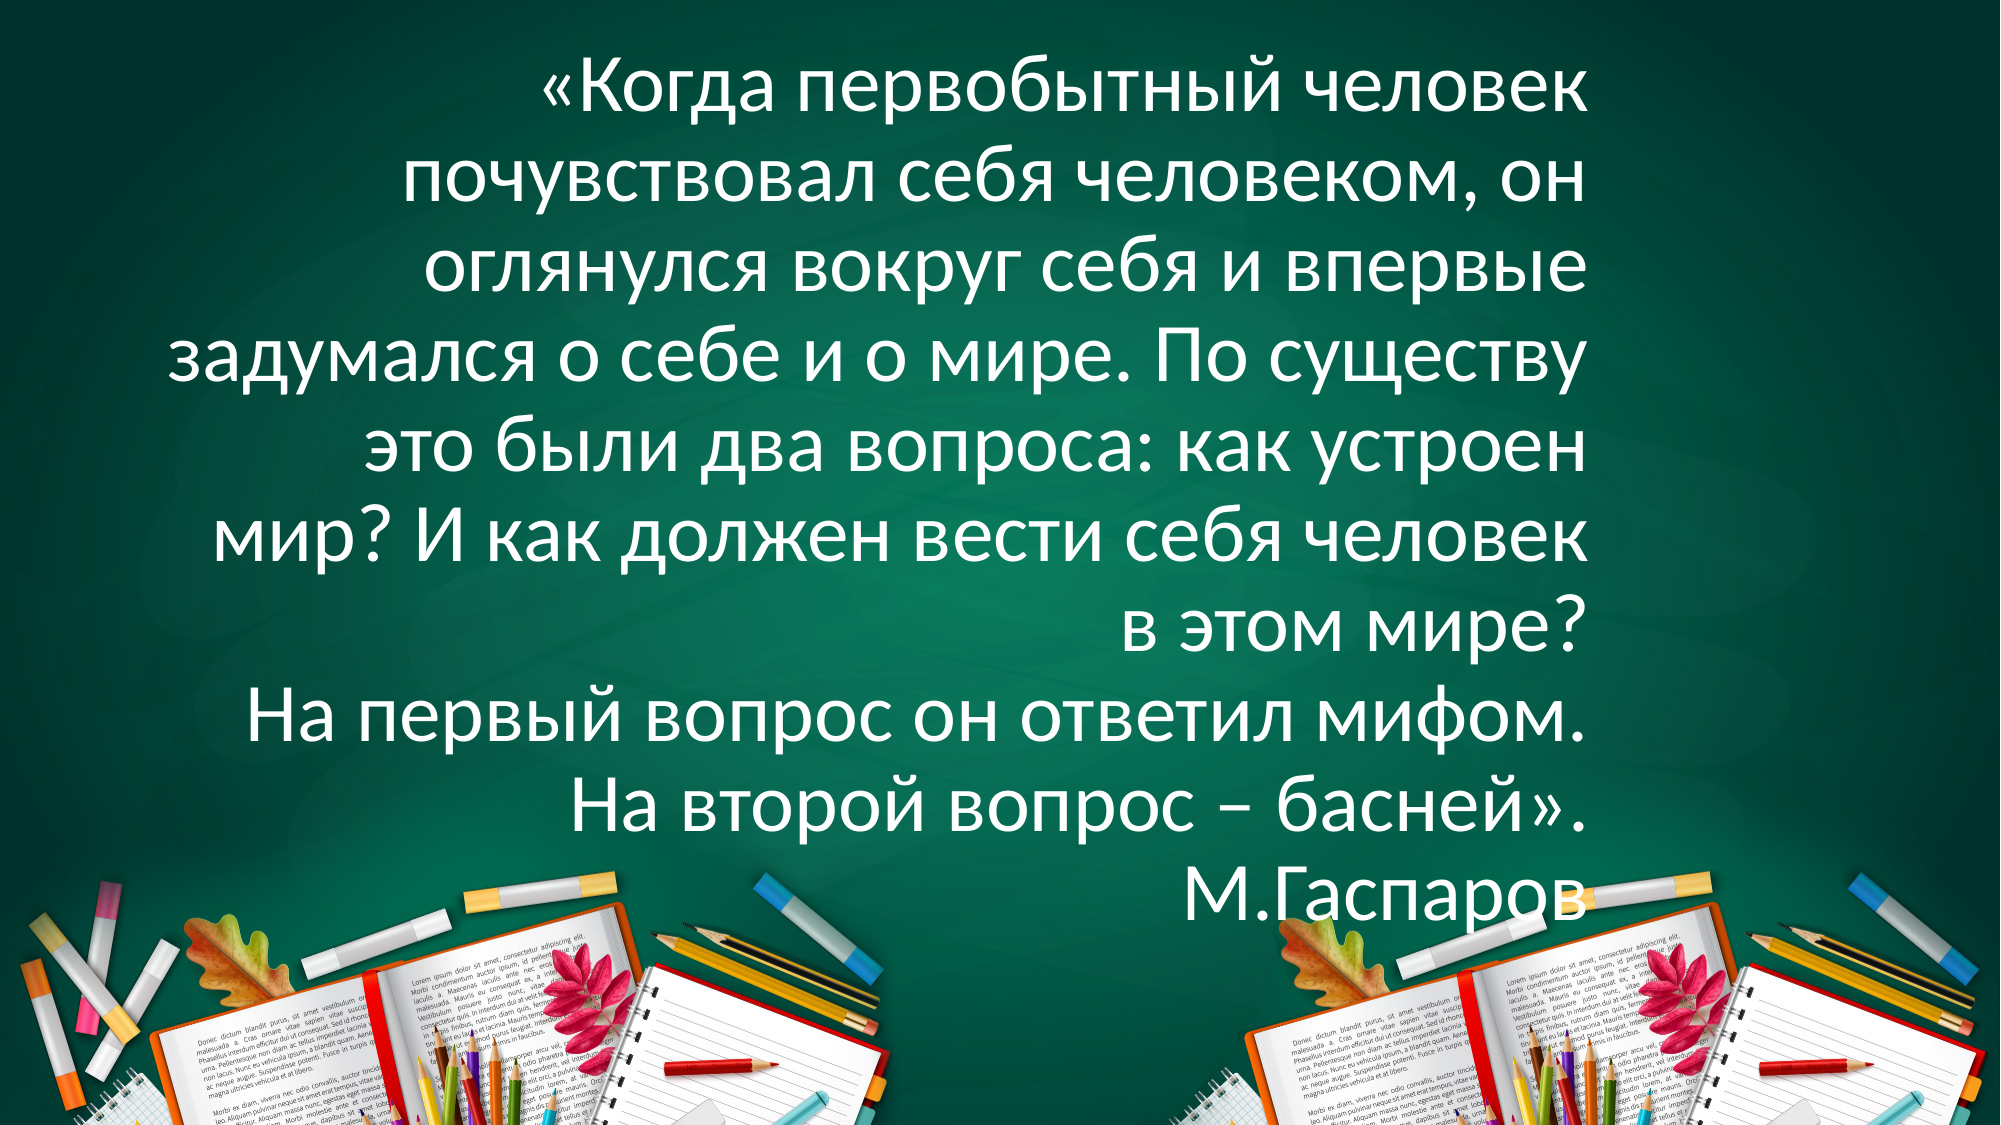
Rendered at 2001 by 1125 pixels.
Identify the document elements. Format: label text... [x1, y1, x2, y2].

list «Когда первобытный человек почувствовал себя человеком, он оглянулся вокруг себя и впервые задумался о себе и о мире. По существу это были два вопроса: как устроен мир? И как должен вести себя человек в этом мире? На первый вопрос он ответил мифом. На второй вопрос – басней». М.Гаспаров [152, 32, 1605, 1002]
picture [0, 0, 2000, 1125]
